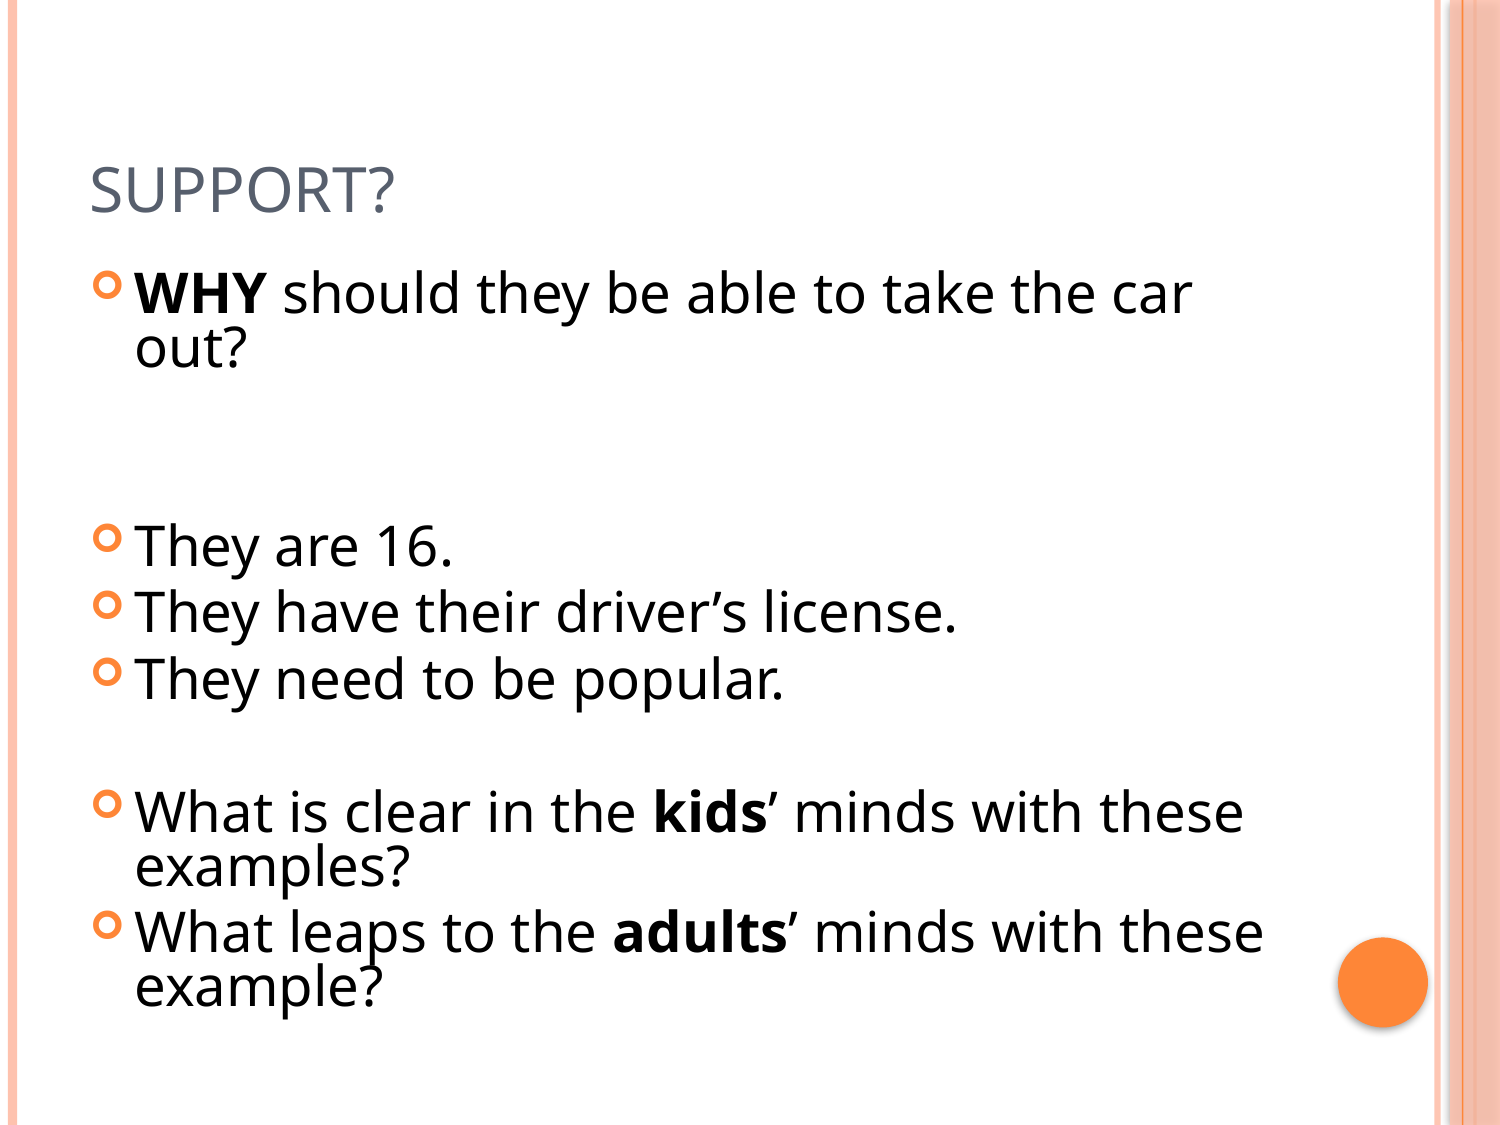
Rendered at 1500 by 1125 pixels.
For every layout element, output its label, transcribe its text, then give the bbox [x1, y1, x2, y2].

title Support? [75, 45, 1300, 233]
list WHY should they be able to take the car out? They are 16. They have their driver’s license. They need to be popular. What is clear in the kids’ minds with these examples? What leaps to the adults’ minds with these example? [75, 262, 1300, 1062]
